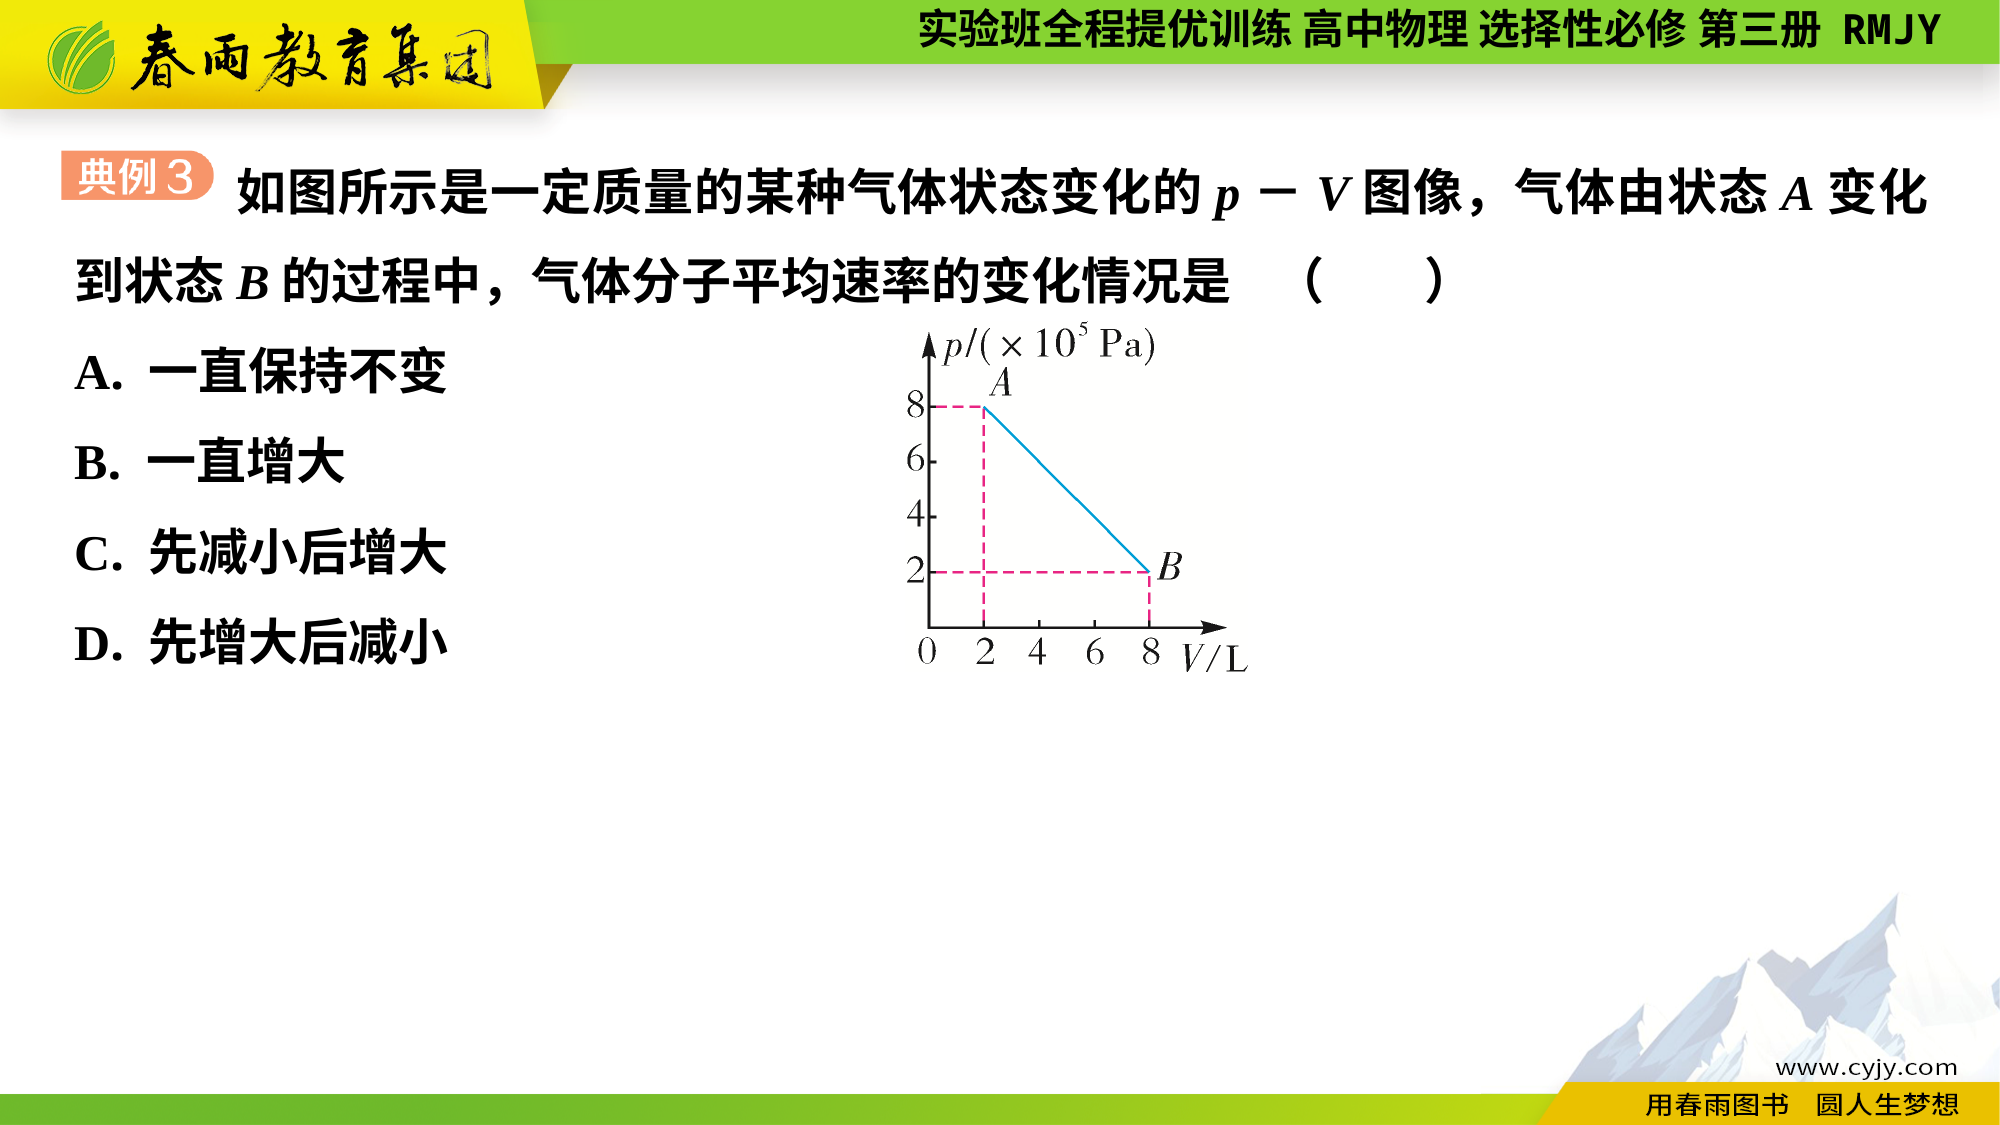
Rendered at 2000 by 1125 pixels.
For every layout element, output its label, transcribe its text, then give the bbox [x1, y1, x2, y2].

list 如图所示是一定质量的某种气体状态变化的p－V图像，气体由状态A变化到状态B的过程中，气体分子平均速率的变化情况是 （ ） A. 一直保持不变 B. 一直增大 C. 先减小后增大 D. 先增大后减小 [59, 122, 1944, 672]
picture [0, 0, 2000, 1125]
